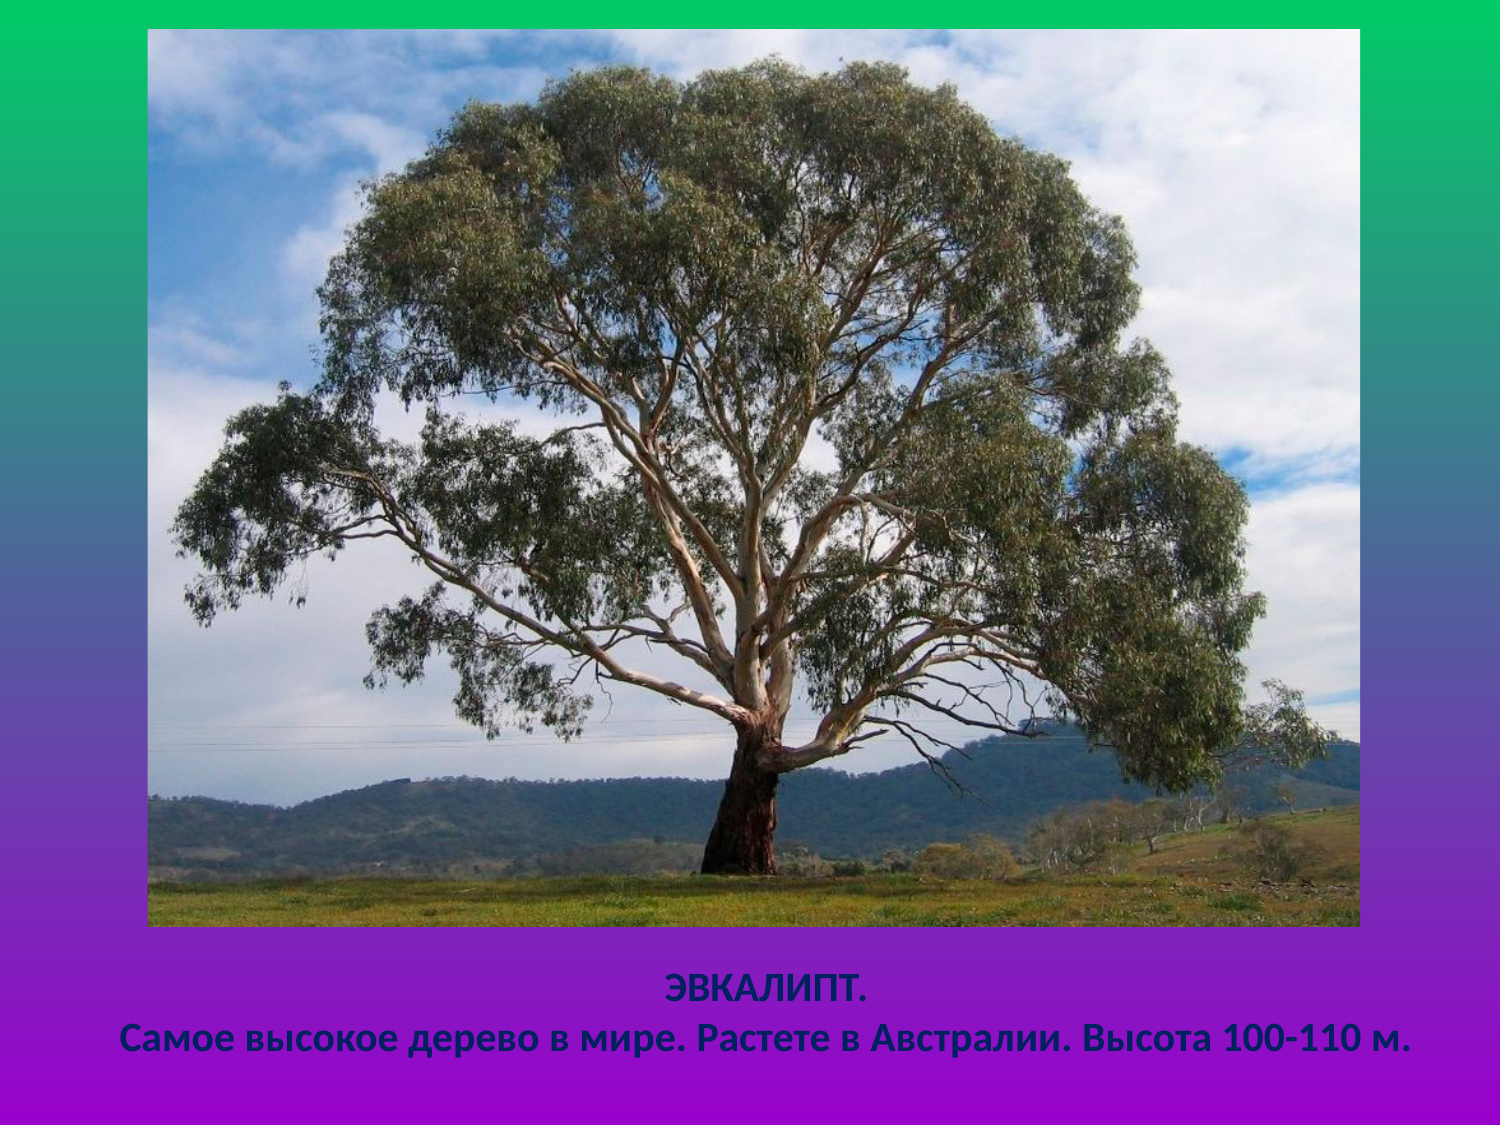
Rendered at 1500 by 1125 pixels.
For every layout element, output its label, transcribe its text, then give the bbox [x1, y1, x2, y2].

picture [147, 28, 1361, 928]
text_box ЭВКАЛИПТ. Самое высокое дерево в мире. Растете в Австралии. Высота 100-110 м. [104, 952, 1429, 1068]
